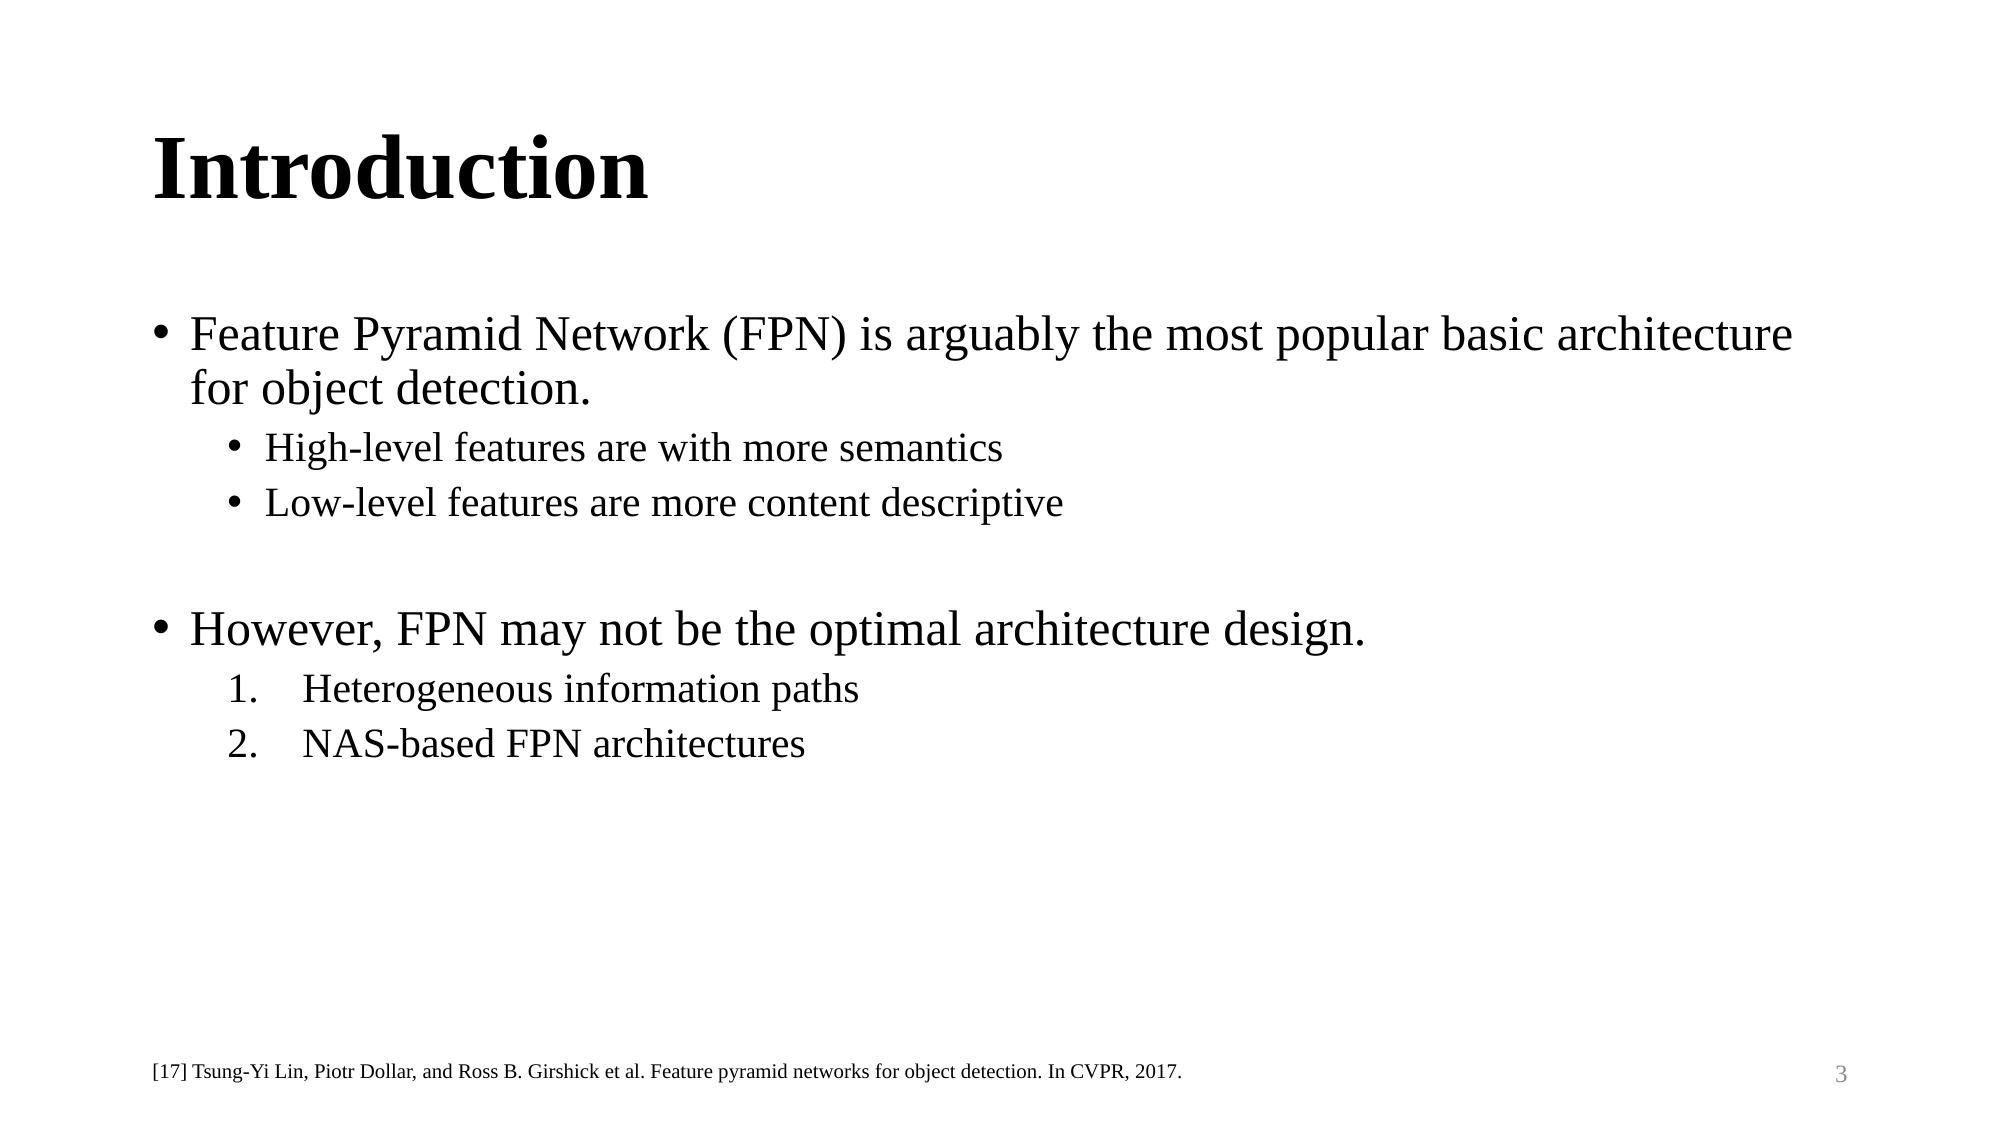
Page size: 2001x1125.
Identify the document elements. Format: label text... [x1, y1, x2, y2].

slide_number 3 [1412, 1042, 1863, 1103]
text_box Feature Pyramid Network (FPN) is arguably the most popular basic architecture for object detection. High-level features are with more semantics Low-level features are more content descriptive However, FPN may not be the optimal architecture design. Heterogeneous information paths NAS-based FPN architectures [137, 299, 1863, 1074]
list [17] Tsung-Yi Lin, Piotr Dollar, and Ross B. Girshick et al. Feature pyramid networks for object detection. In CVPR, 2017. [137, 1074, 1412, 1093]
title Introduction [137, 59, 1863, 278]
